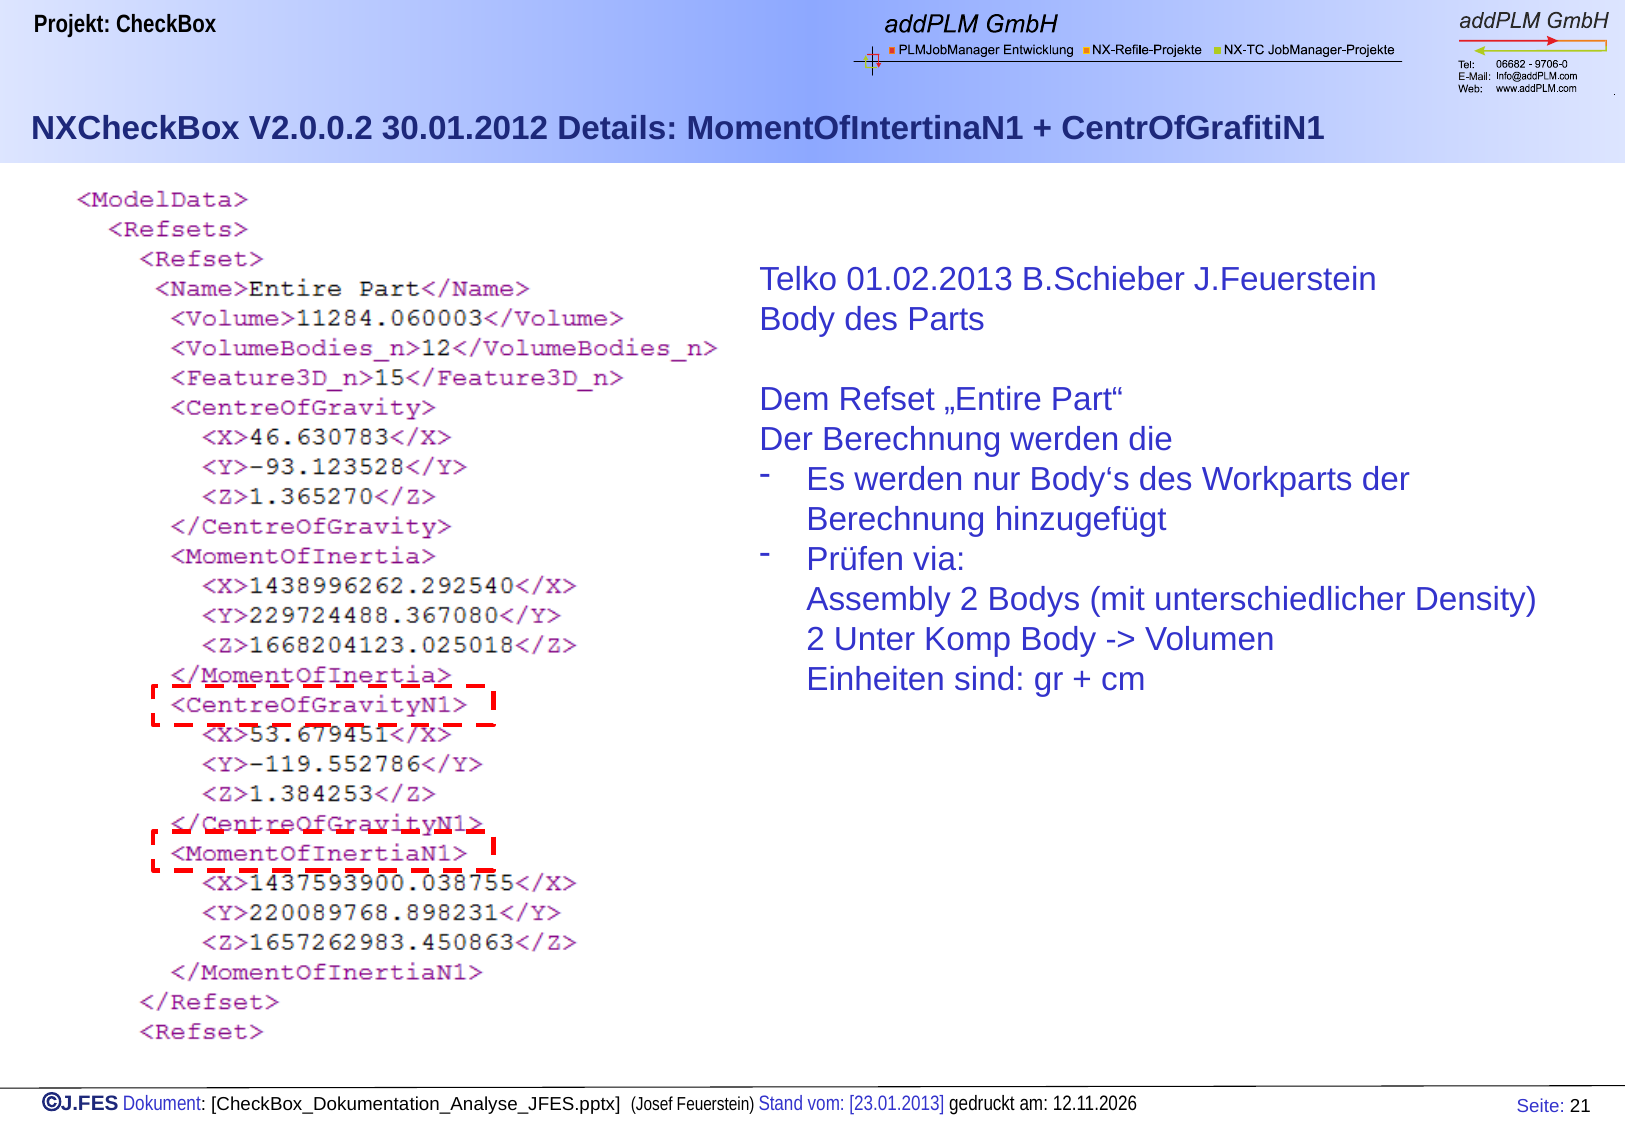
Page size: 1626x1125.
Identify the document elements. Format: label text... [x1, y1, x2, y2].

title NXCheckBox V2.0.0.2 30.01.2012 Details: MomentOfIntertinaN1 + CentrOfGrafitiN1 [30, 73, 1600, 148]
picture [72, 185, 745, 1047]
text_box Telko 01.02.2013 B.Schieber J.Feuerstein Body des Parts Dem Refset „Entire Part“ Der Berechnung werden die Es werden nur Body‘s des Workparts der Berechnung hinzugefügt Prüfen via: Assembly 2 Bodys (mit unterschiedlicher Density) 2 Unter Komp Body -> Volumen Einheiten sind: gr + cm [751, 250, 1595, 704]
